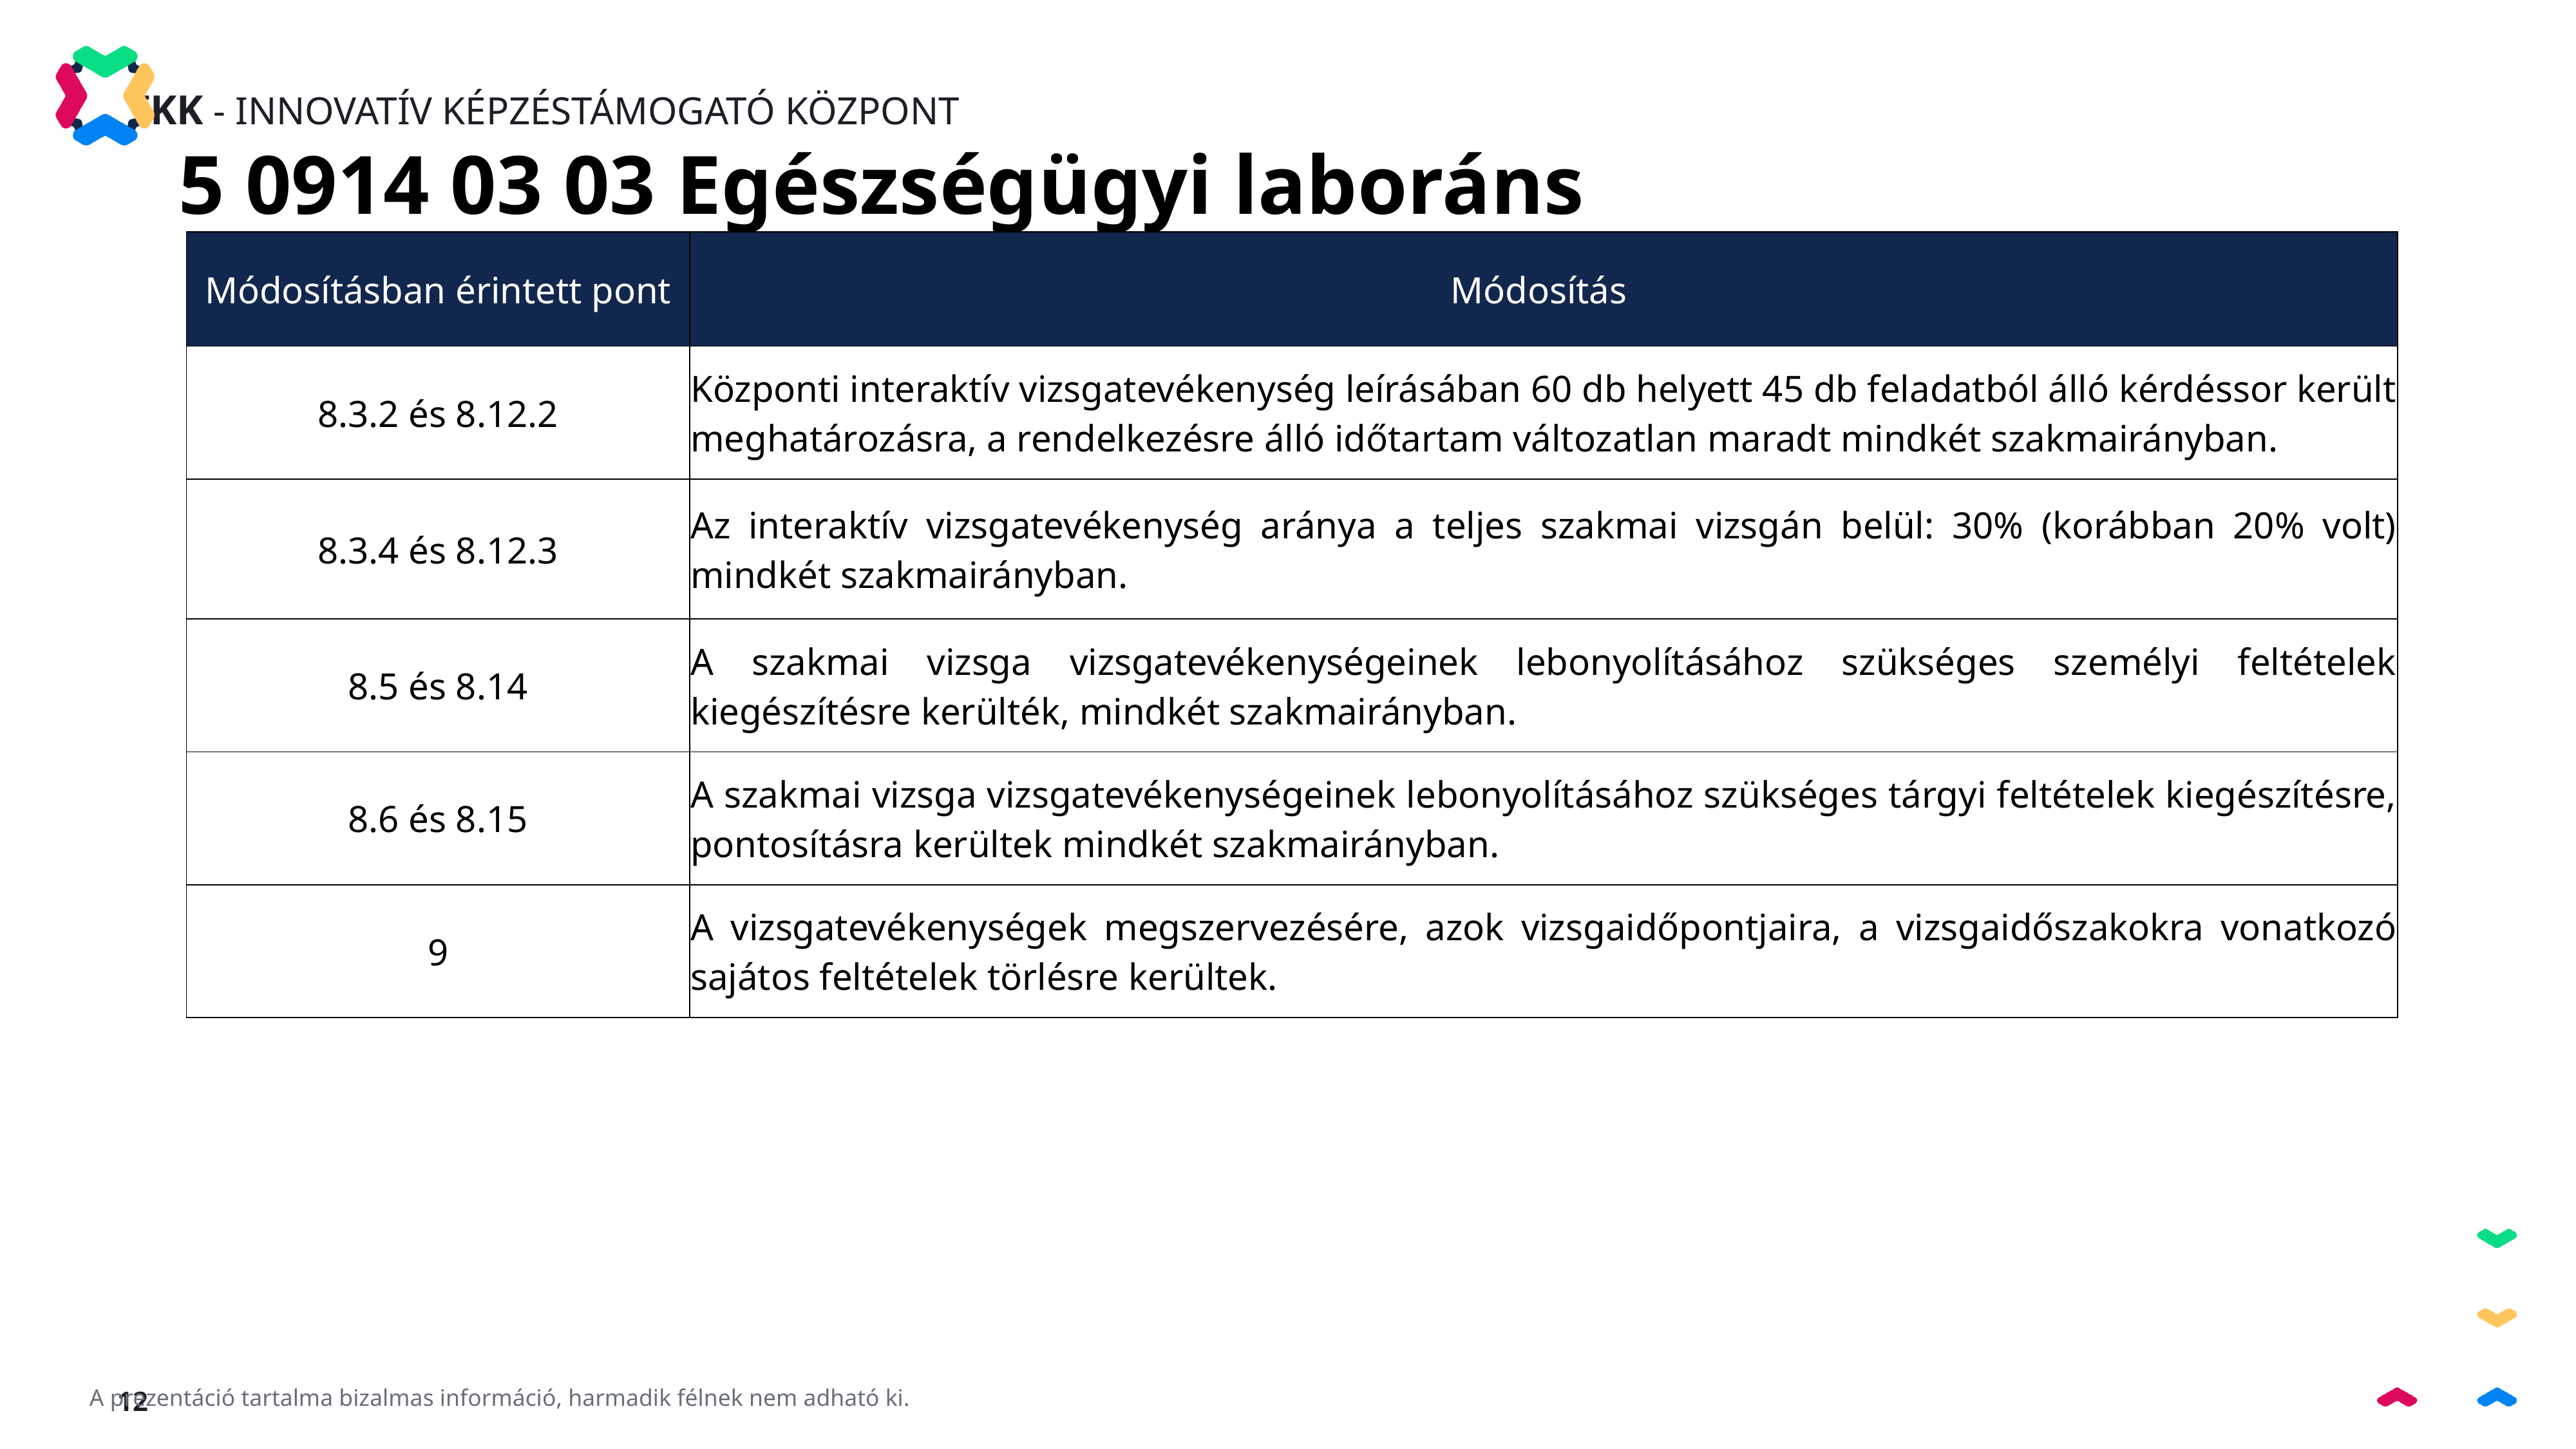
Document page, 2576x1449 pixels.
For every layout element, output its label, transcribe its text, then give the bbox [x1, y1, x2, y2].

picture [55, 46, 155, 146]
table_cell 8.6 és 8.15 [187, 752, 689, 884]
table_cell Központi interaktív vizsgatevékenység leírásában 60 db helyett 45 db feladatból álló kérdéssor került meghatározásra, a rendelkezésre álló időtartam változatlan maradt mindkét szakmairányban. [690, 346, 2397, 478]
table_cell A szakmai vizsga vizsgatevékenységeinek lebonyolításához szükséges tárgyi feltételek kiegészítésre, pontosításra kerültek mindkét szakmairányban. [690, 752, 2397, 884]
table_cell 8.3.2 és 8.12.2 [187, 346, 689, 478]
table_header Módosításban érintett pont [187, 232, 689, 346]
list 5 0914 03 03 Egészségügyi laboráns [178, 133, 2338, 232]
table_cell 8.3.4 és 8.12.3 [187, 480, 689, 618]
table_cell 8.5 és 8.14 [187, 620, 689, 752]
table_cell 9 [187, 886, 689, 1017]
table_cell Az interaktív vizsgatevékenység aránya a teljes szakmai vizsgán belül: 30% (korábban 20% volt) mindkét szakmairányban. [690, 480, 2397, 618]
table_cell A szakmai vizsga vizsgatevékenységeinek lebonyolításához szükséges személyi feltételek kiegészítésre kerülték, mindkét szakmairányban. [690, 620, 2397, 752]
table_header Módosítás [690, 232, 2397, 346]
picture [2377, 1229, 2517, 1406]
table_cell A vizsgatevékenységek megszervezésére, azok vizsgaidőpontjaira, a vizsgaidőszakokra vonatkozó sajátos feltételek törlésre kerültek. [690, 886, 2397, 1017]
